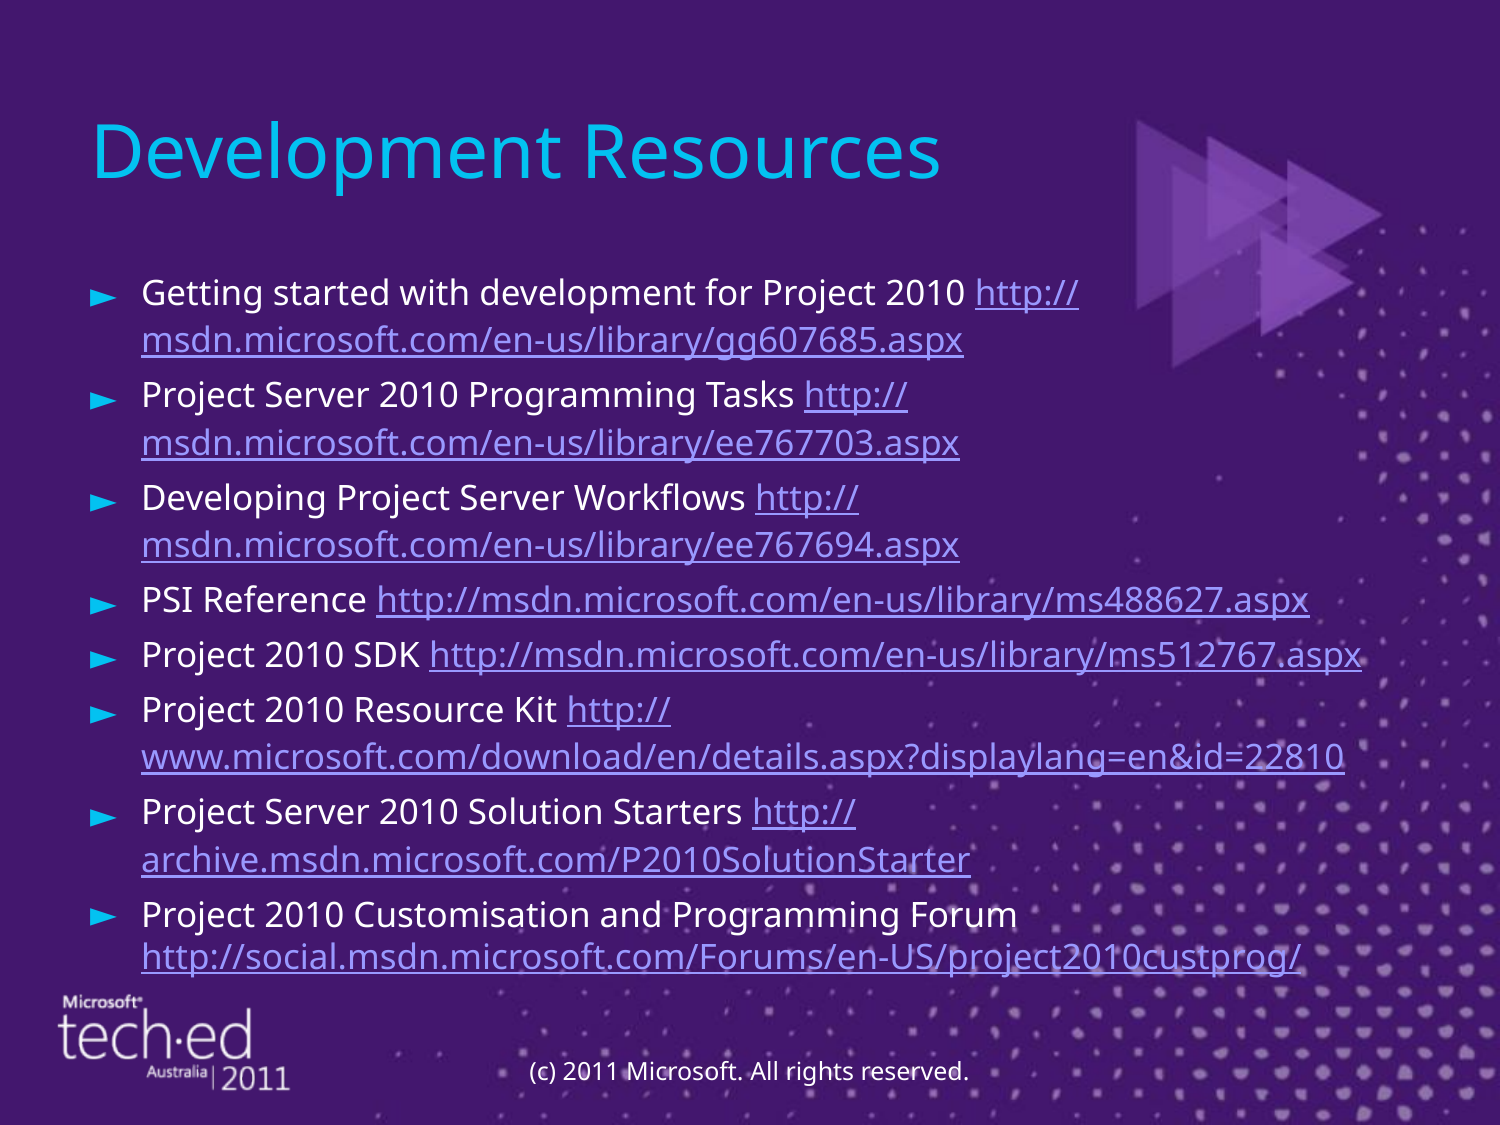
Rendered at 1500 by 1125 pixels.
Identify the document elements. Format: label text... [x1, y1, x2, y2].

footer (c) 2011 Microsoft. All rights reserved. [512, 1042, 988, 1103]
list Getting started with development for Project 2010 http://msdn.microsoft.com/en-us/library/gg607685.aspx Project Server 2010 Programming Tasks http://msdn.microsoft.com/en-us/library/ee767703.aspx Developing Project Server Workflows http://msdn.microsoft.com/en-us/library/ee767694.aspx PSI Reference http://msdn.microsoft.com/en-us/library/ms488627.aspx Project 2010 SDK http://msdn.microsoft.com/en-us/library/ms512767.aspx Project 2010 Resource Kit http://www.microsoft.com/download/en/details.aspx?displaylang=en&id=22810 Project Server 2010 Solution Starters http://archive.msdn.microsoft.com/P2010SolutionStarter Project 2010 Customisation and Programming Forum http://social.msdn.microsoft.com/Forums/en-US/project2010custprog/ [75, 262, 1425, 1005]
title Development Resources [75, 54, 1425, 243]
picture [0, 0, 1500, 1125]
